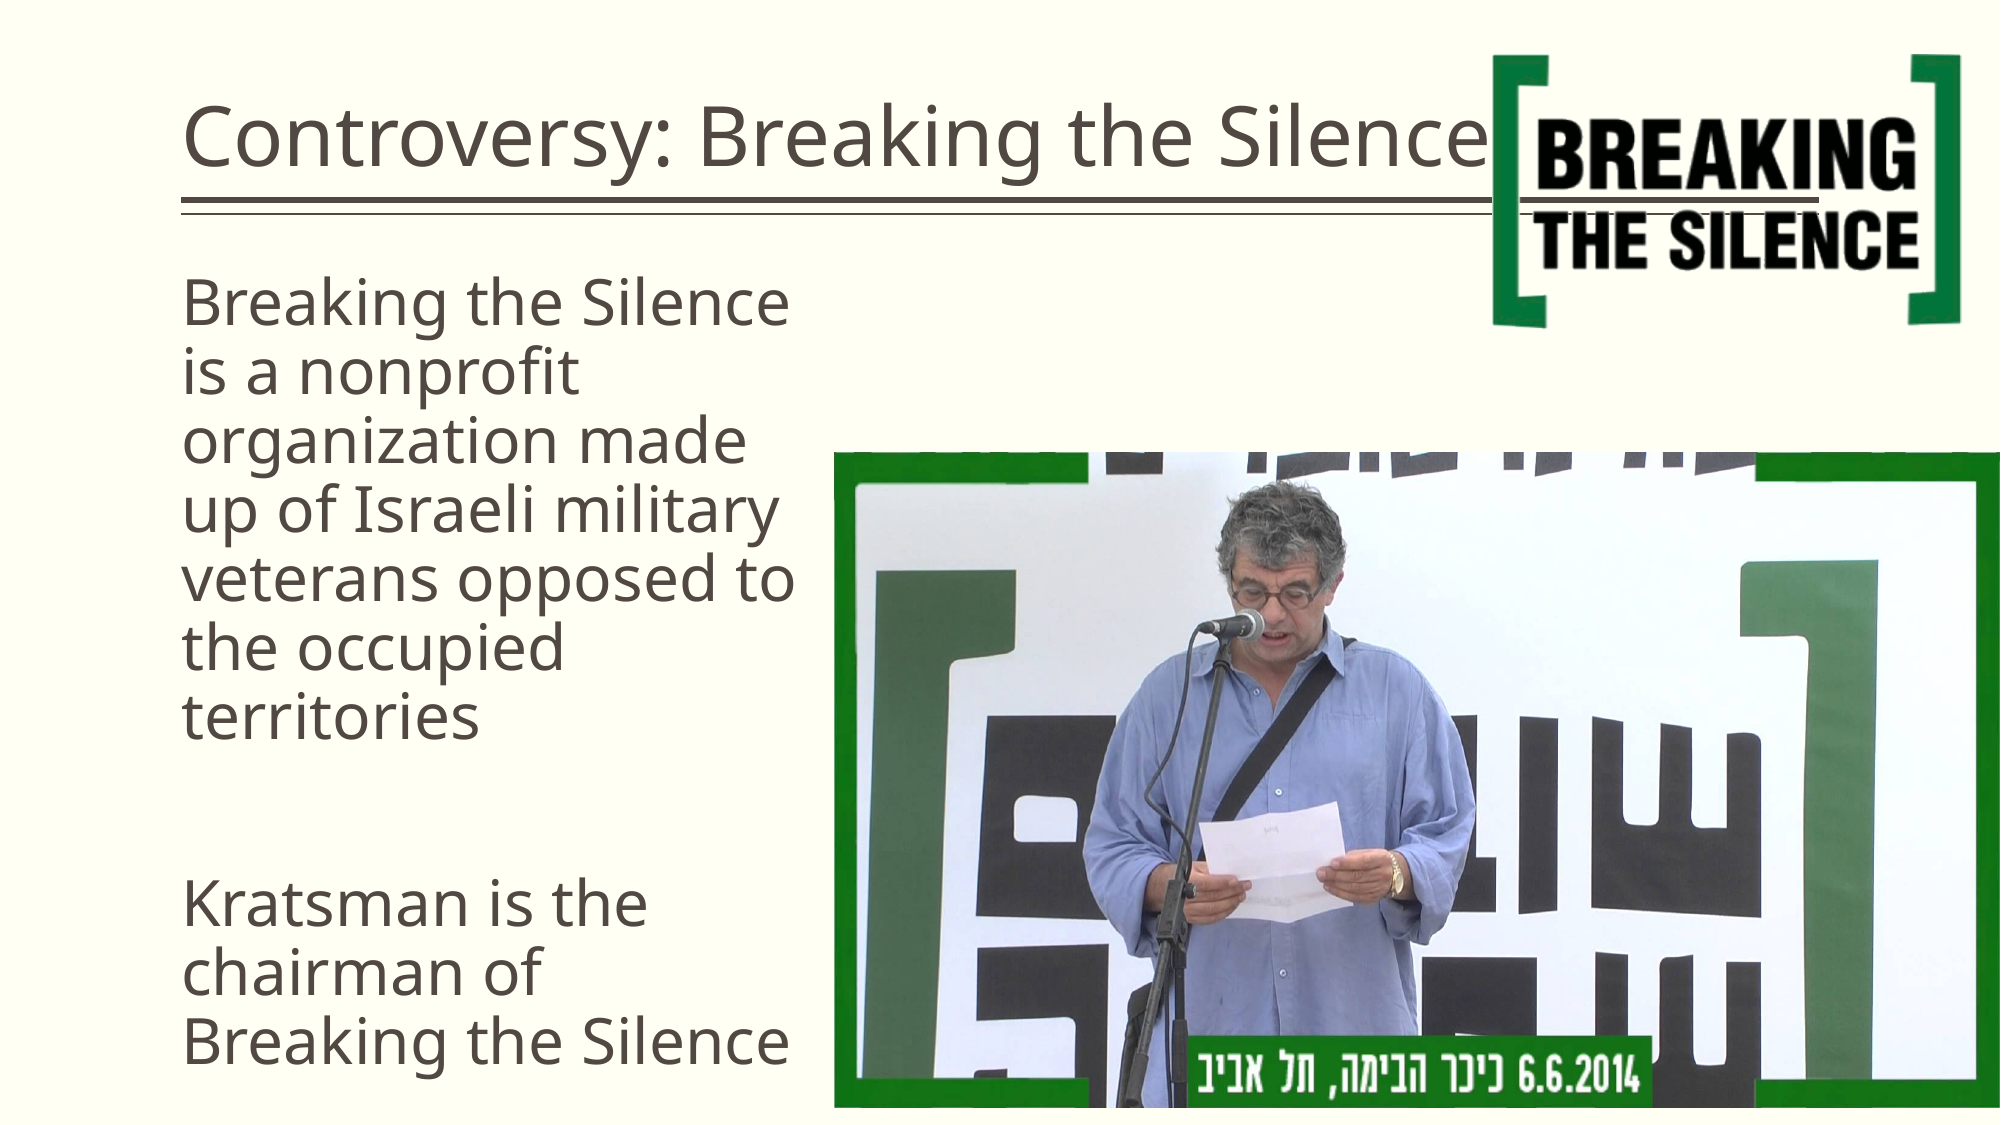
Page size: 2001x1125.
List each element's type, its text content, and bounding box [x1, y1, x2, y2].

picture [1492, 54, 1962, 330]
title Controversy: Breaking the Silence [181, 12, 1819, 193]
picture [834, 452, 2000, 1108]
list Breaking the Silence is a nonprofit organization made up of Israeli military veterans opposed to the occupied territories Kratsman is the chairman of Breaking the Silence [181, 262, 820, 1088]
